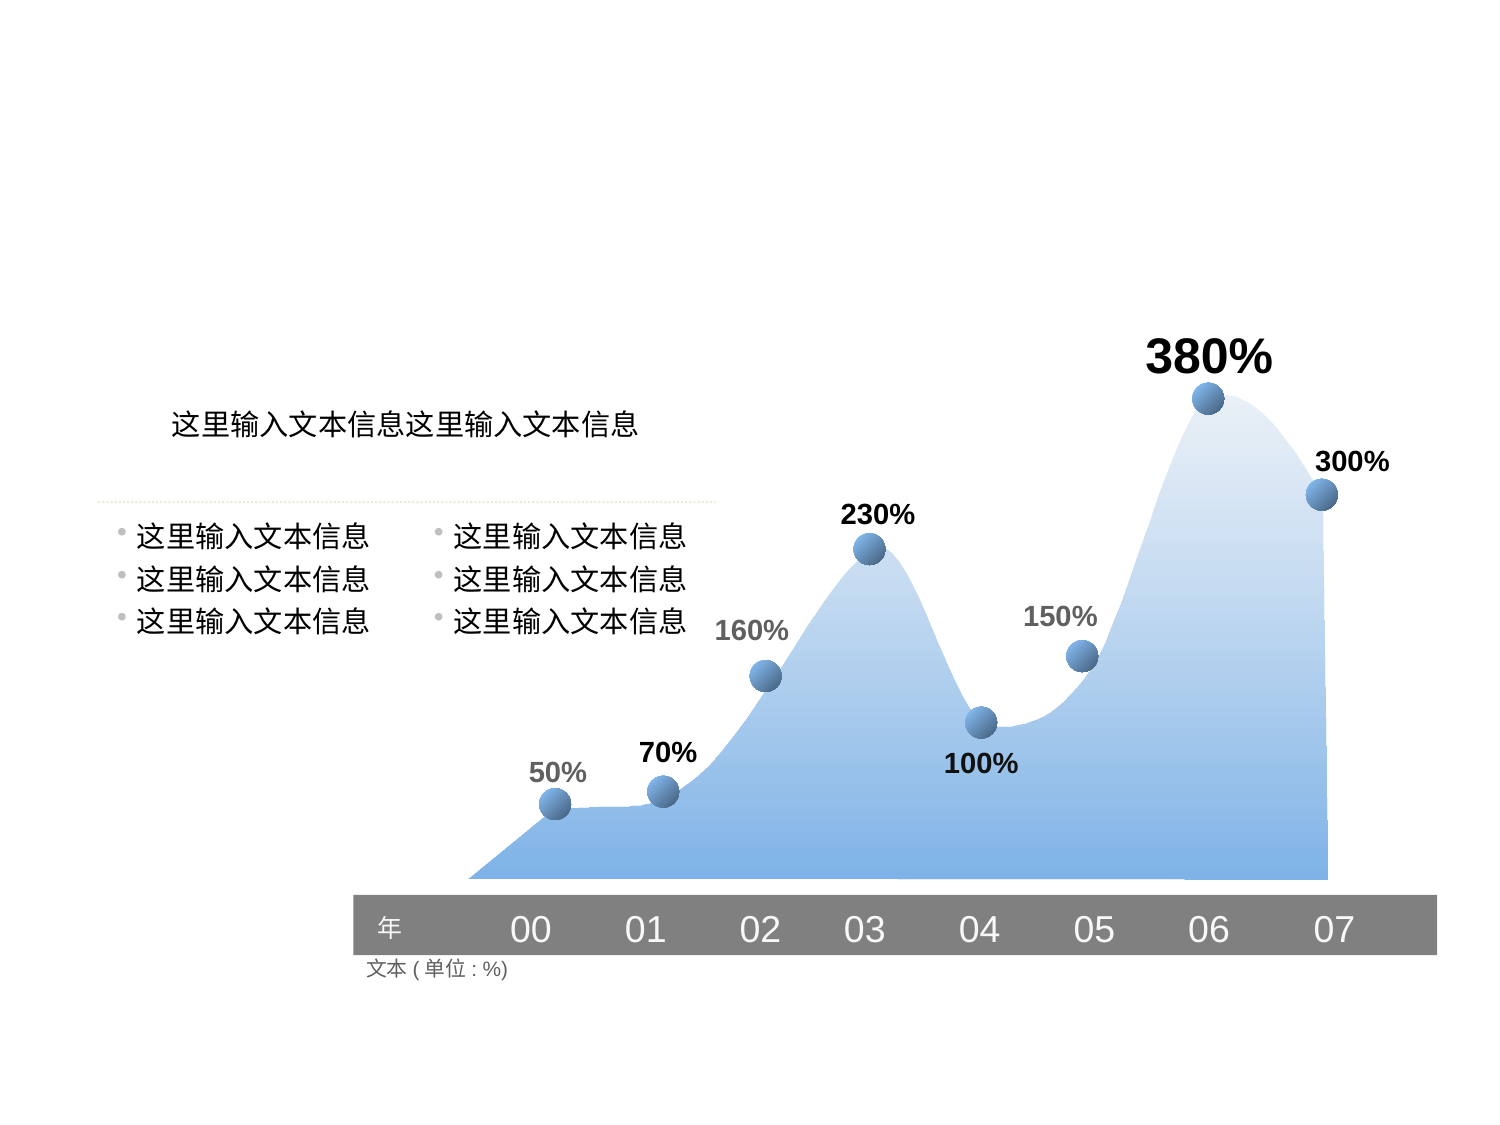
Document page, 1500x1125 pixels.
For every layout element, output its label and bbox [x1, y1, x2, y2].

text_box [93, 398, 719, 654]
text_box [351, 316, 1438, 989]
